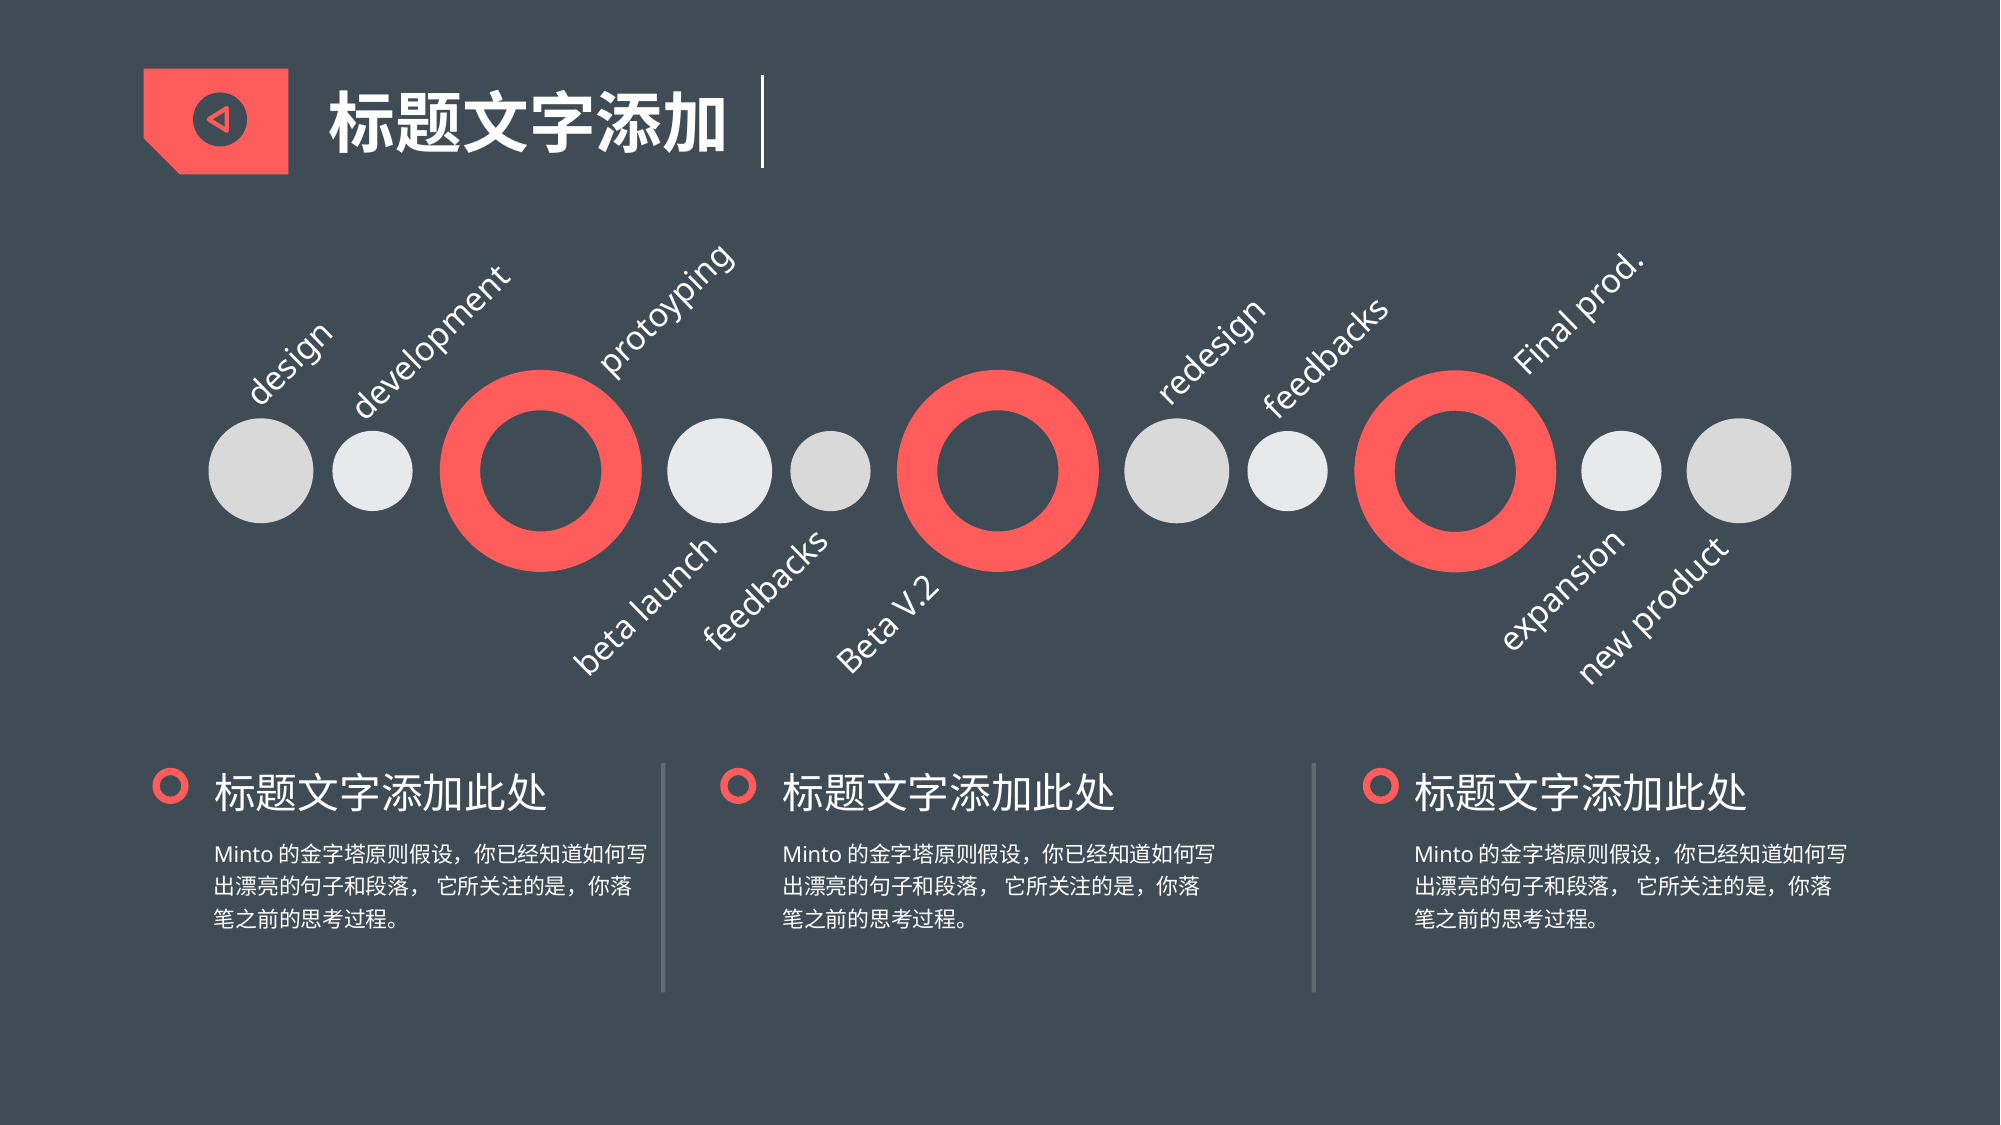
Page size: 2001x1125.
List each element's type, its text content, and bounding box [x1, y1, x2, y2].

text_box [1247, 430, 1328, 512]
text_box new product [1560, 521, 1741, 699]
text_box [896, 369, 1099, 572]
text_box [208, 418, 314, 524]
text_box beta launch [558, 520, 730, 690]
text_box expansion [1483, 512, 1638, 666]
text_box [720, 767, 757, 804]
text_box [332, 430, 413, 512]
text_box [152, 767, 189, 804]
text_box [143, 68, 763, 175]
text_box [1581, 430, 1662, 512]
text_box [1124, 418, 1230, 524]
text_box Beta V.2 [821, 553, 958, 688]
text_box [1354, 370, 1557, 573]
text_box Final prod. [1498, 232, 1657, 389]
text_box development [335, 249, 523, 434]
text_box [1399, 752, 1867, 939]
text_box protoyping [581, 227, 745, 389]
text_box design [230, 305, 346, 420]
text_box [1686, 418, 1792, 524]
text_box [199, 752, 667, 939]
text_box [1362, 767, 1399, 804]
text_box redesign [1141, 282, 1279, 419]
text_box feedbacks [1248, 280, 1402, 433]
text_box feedbacks [687, 513, 841, 665]
text_box [790, 430, 871, 512]
text_box [667, 418, 773, 524]
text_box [767, 752, 1236, 939]
text_box [439, 369, 642, 572]
